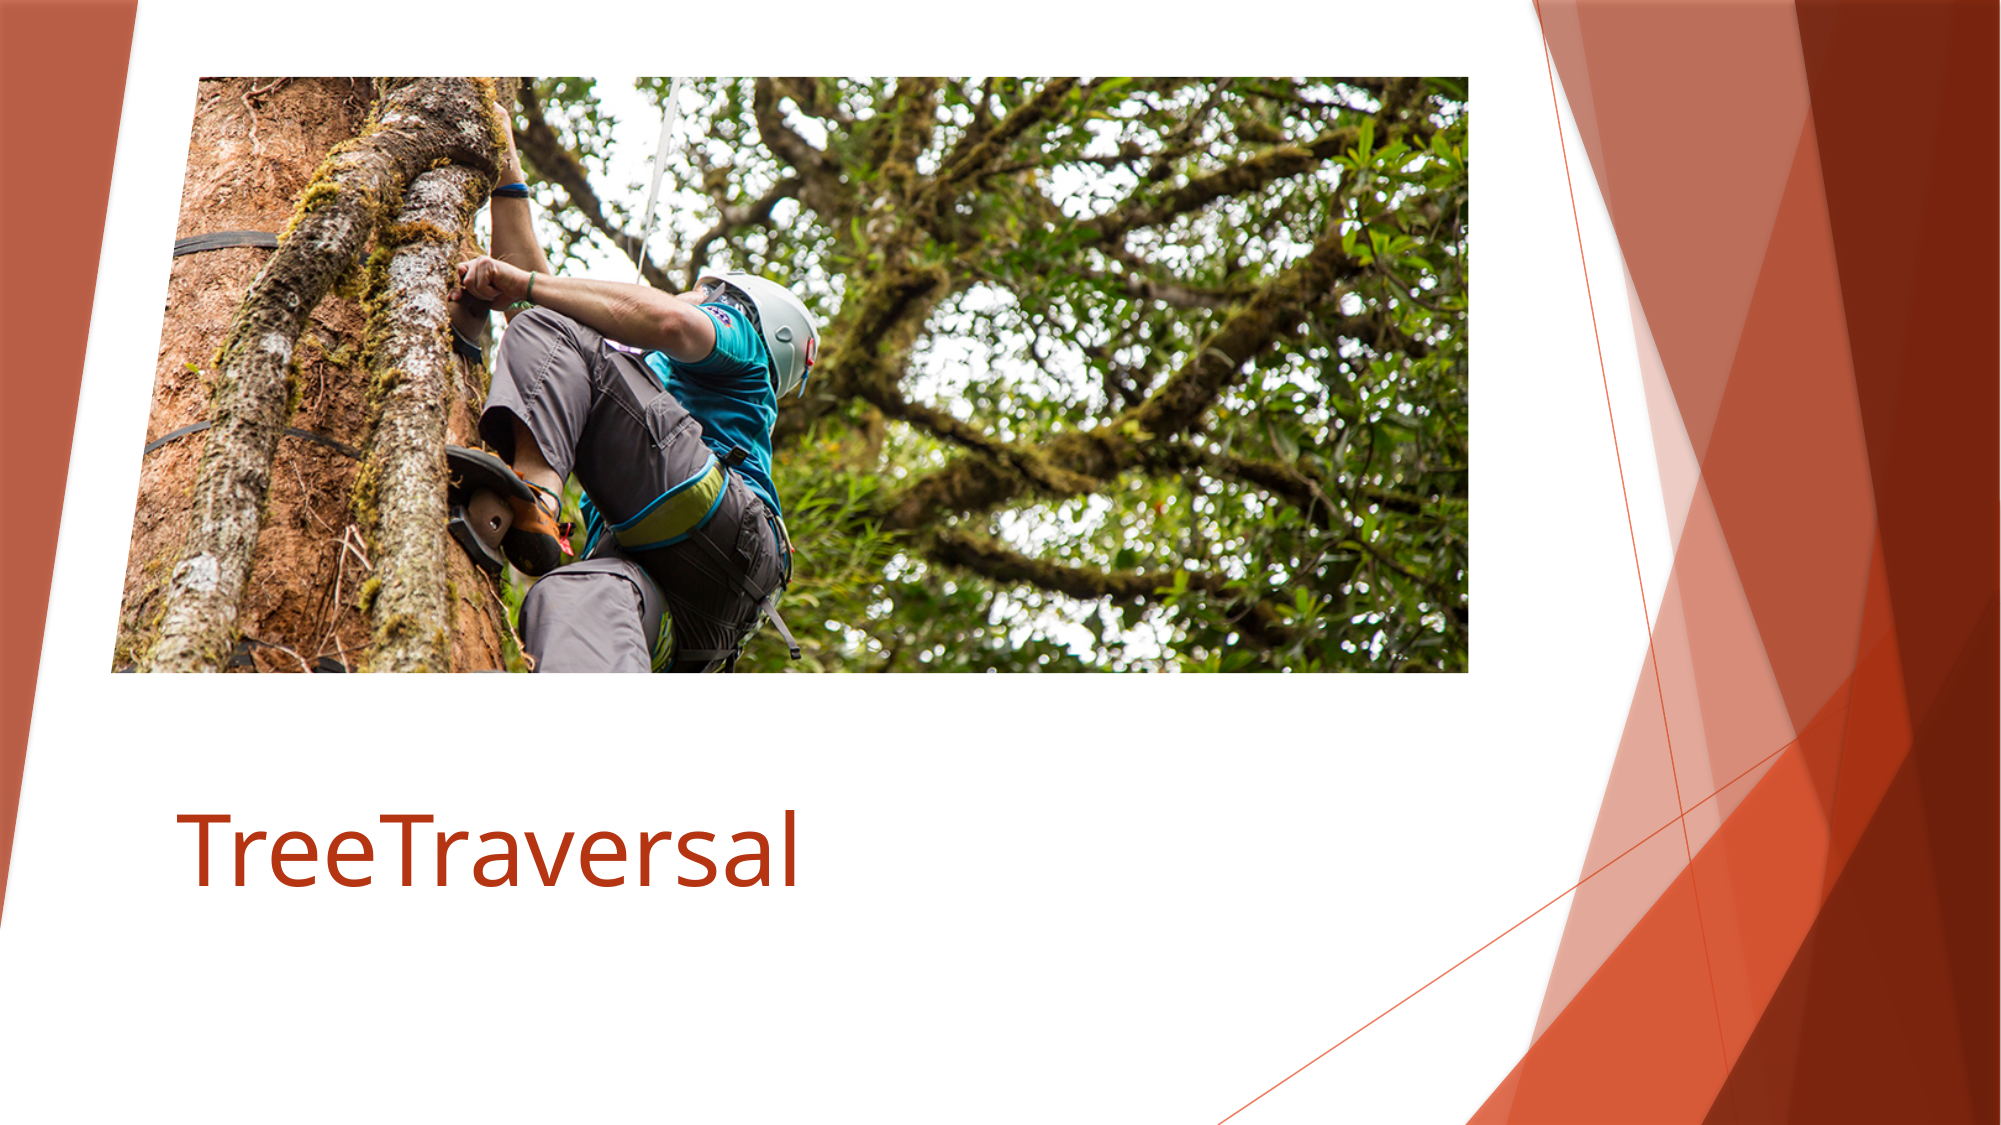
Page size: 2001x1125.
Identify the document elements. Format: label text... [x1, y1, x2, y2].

picture [110, 76, 1469, 674]
title TreeTraversal [161, 733, 1522, 914]
